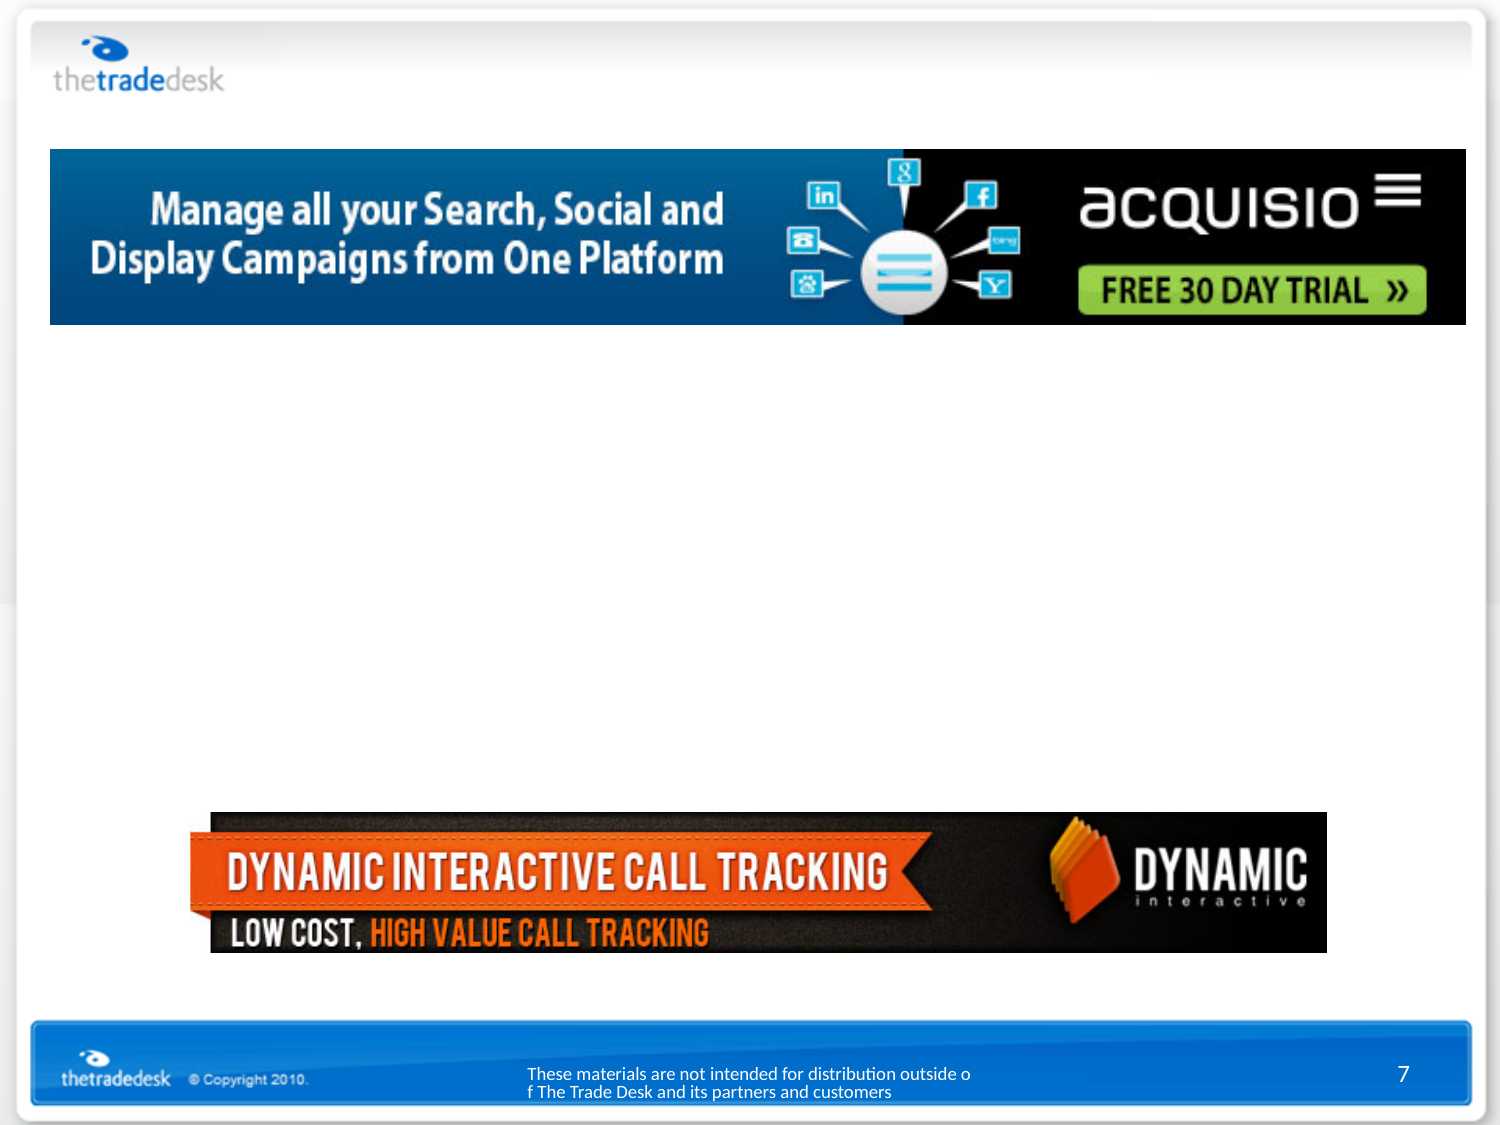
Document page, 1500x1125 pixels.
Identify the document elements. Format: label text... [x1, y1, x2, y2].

picture [0, 0, 1500, 1125]
slide_number 7 [1074, 1042, 1425, 1103]
footer These materials are not intended for distribution outside of The Trade Desk and its partners and customers [512, 1042, 988, 1103]
